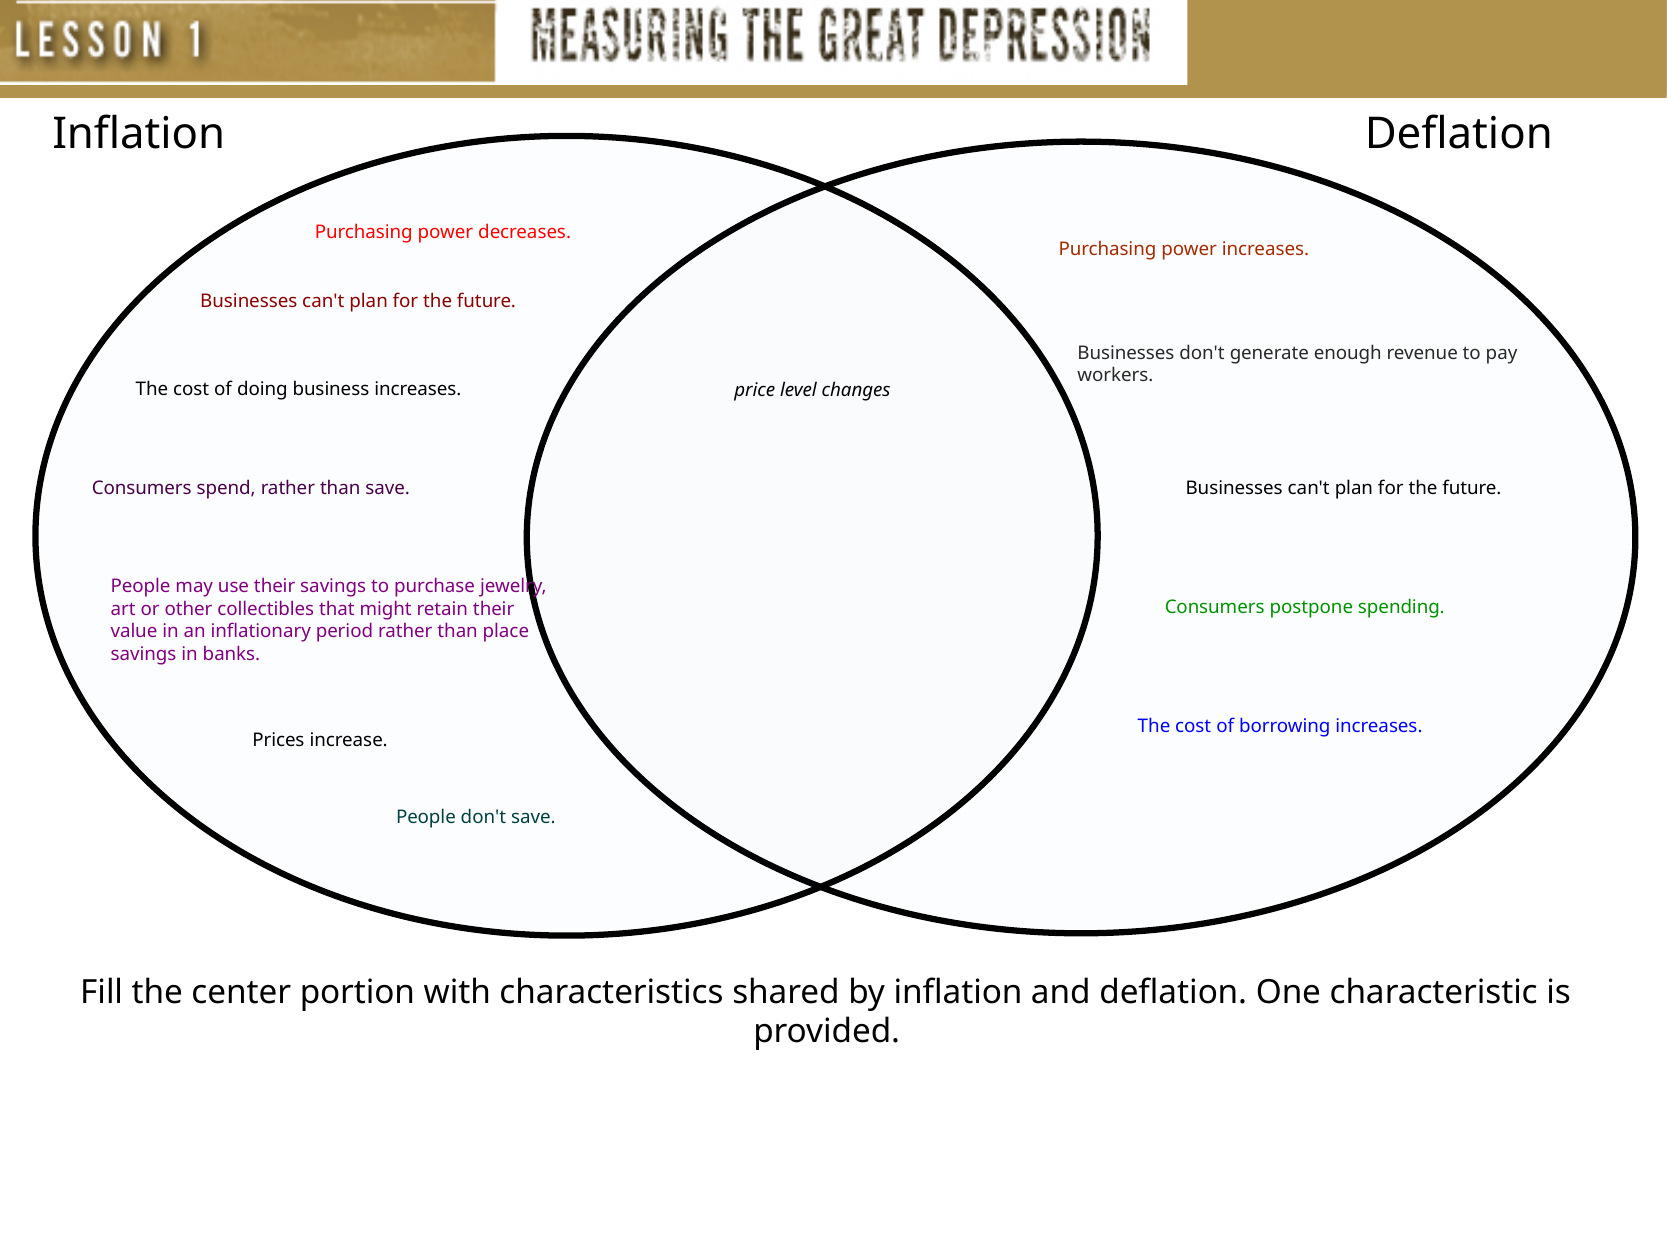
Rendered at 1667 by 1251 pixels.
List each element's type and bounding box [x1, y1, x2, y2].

picture [0, 0, 1188, 85]
text_box [33, 97, 1663, 1019]
